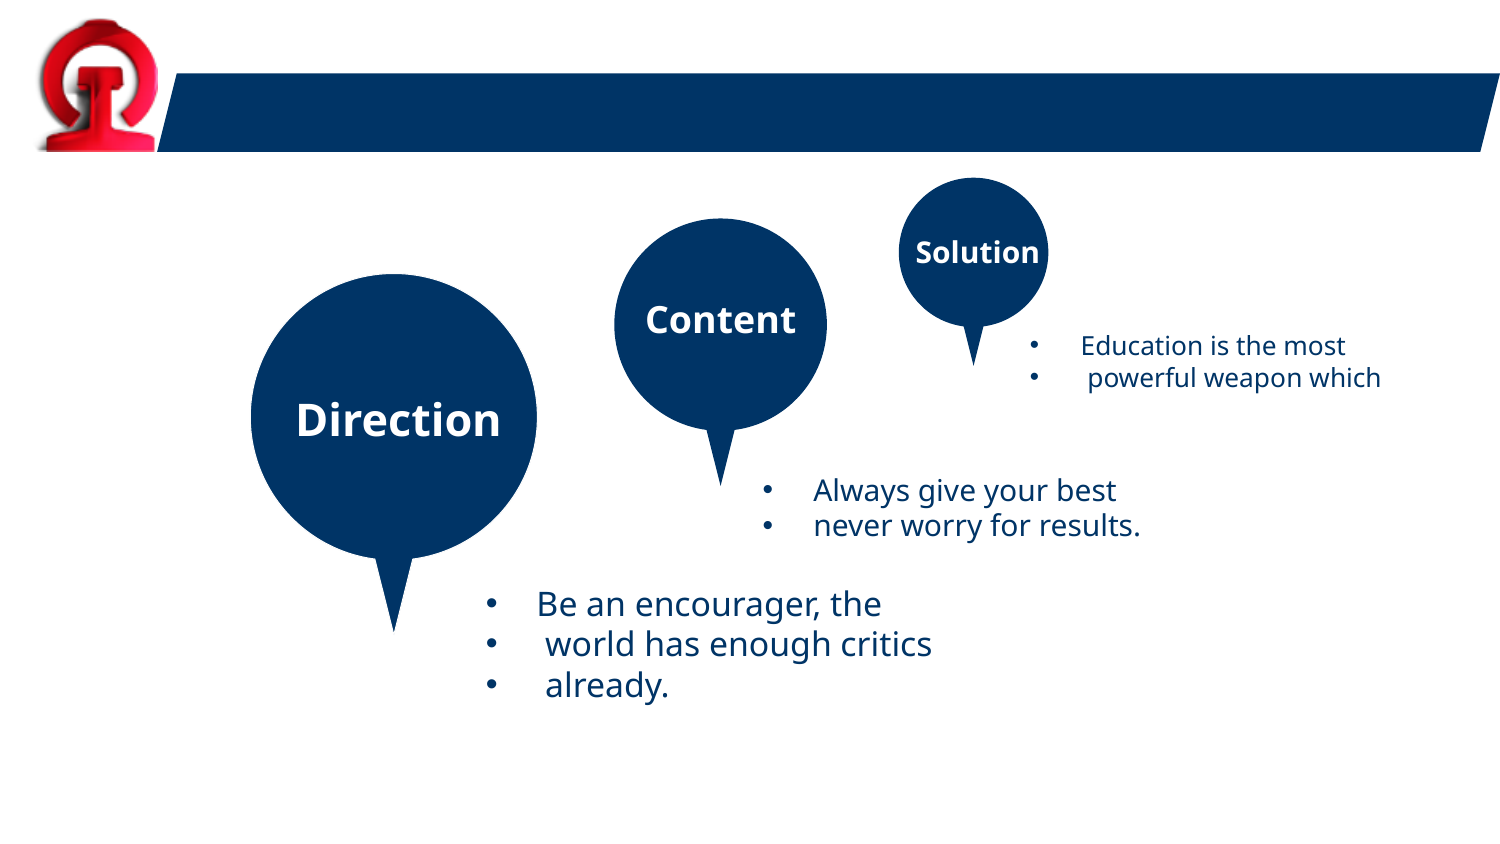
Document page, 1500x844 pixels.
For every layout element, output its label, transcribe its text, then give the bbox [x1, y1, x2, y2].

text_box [250, 273, 538, 635]
text_box Always give your best never worry for results. [747, 463, 1157, 551]
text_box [898, 177, 1049, 366]
text_box Be an encourager, the world has enough critics already. [471, 574, 948, 712]
text_box Education is the most powerful weapon which [1015, 321, 1404, 400]
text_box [614, 218, 827, 487]
picture [31, 16, 158, 152]
text_box [147, 43, 650, 92]
